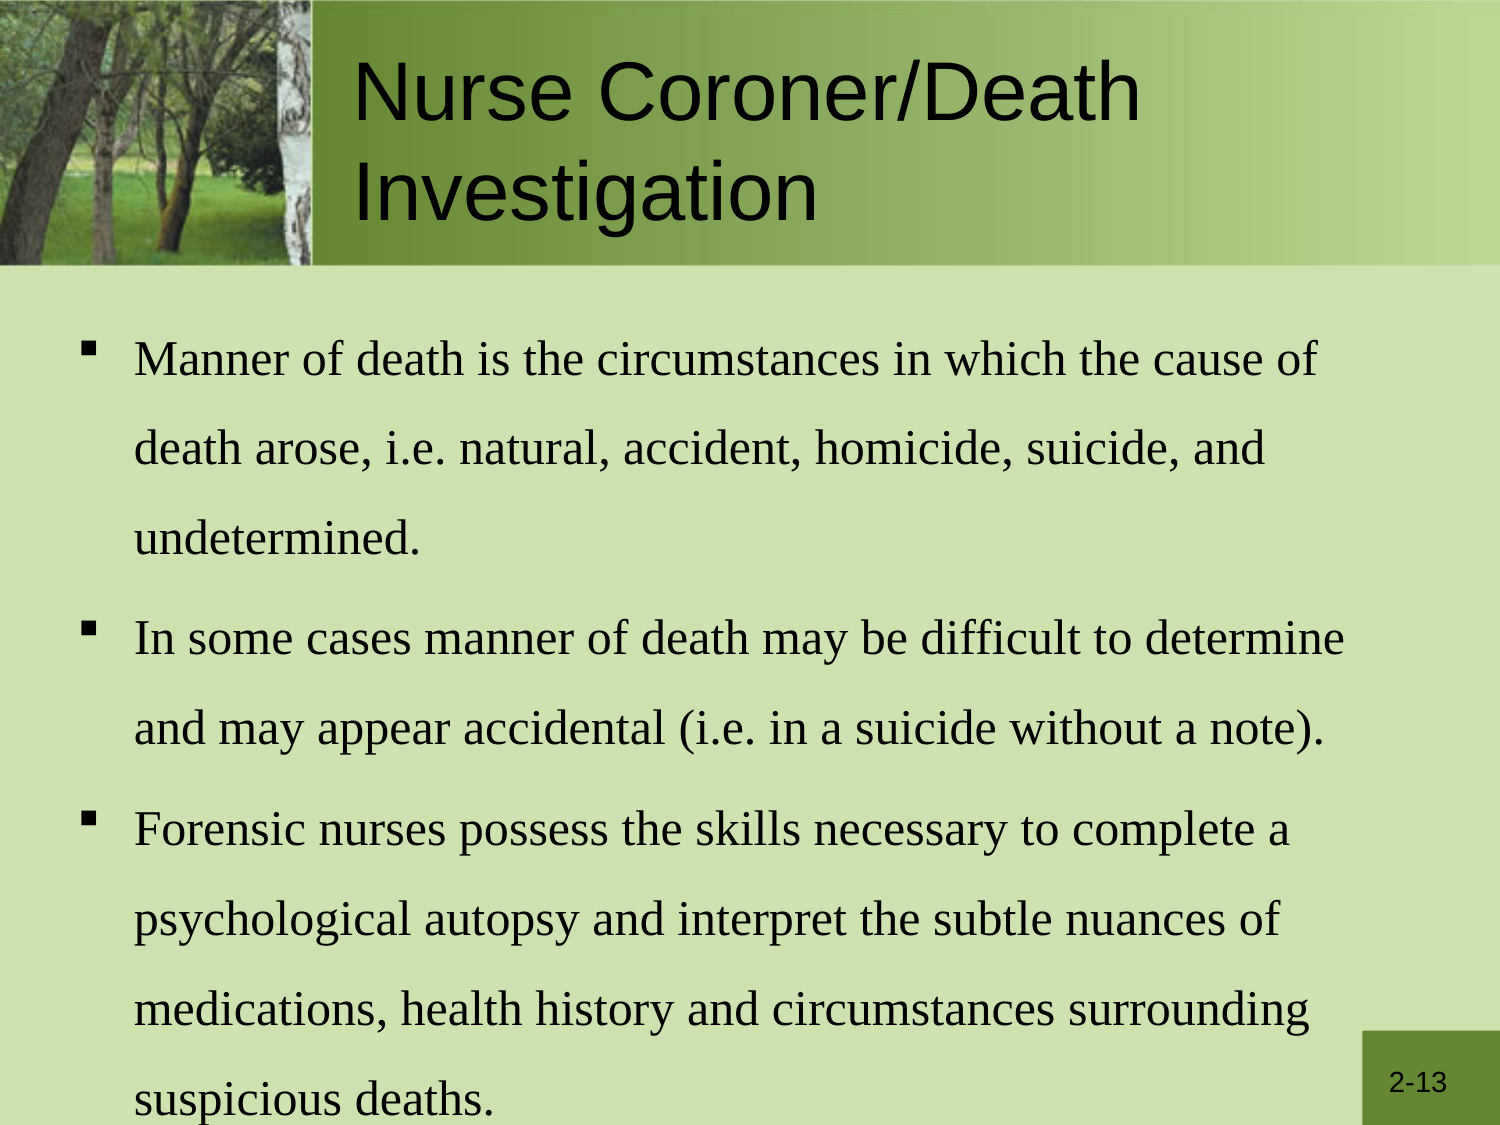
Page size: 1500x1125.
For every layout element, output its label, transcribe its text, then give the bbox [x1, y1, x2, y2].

title Nurse Coroner/Death Investigation [337, 24, 1438, 250]
slide_number 2-13 [1149, 1031, 1463, 1107]
picture [0, 0, 1500, 1125]
list Manner of death is the circumstances in which the cause of death arose, i.e. natural, accident, homicide, suicide, and undetermined. In some cases manner of death may be difficult to determine and may appear accidental (i.e. in a suicide without a note). Forensic nurses possess the skills necessary to complete a psychological autopsy and interpret the subtle nuances of medications, health history and circumstances surrounding suspicious deaths. [62, 287, 1375, 1000]
